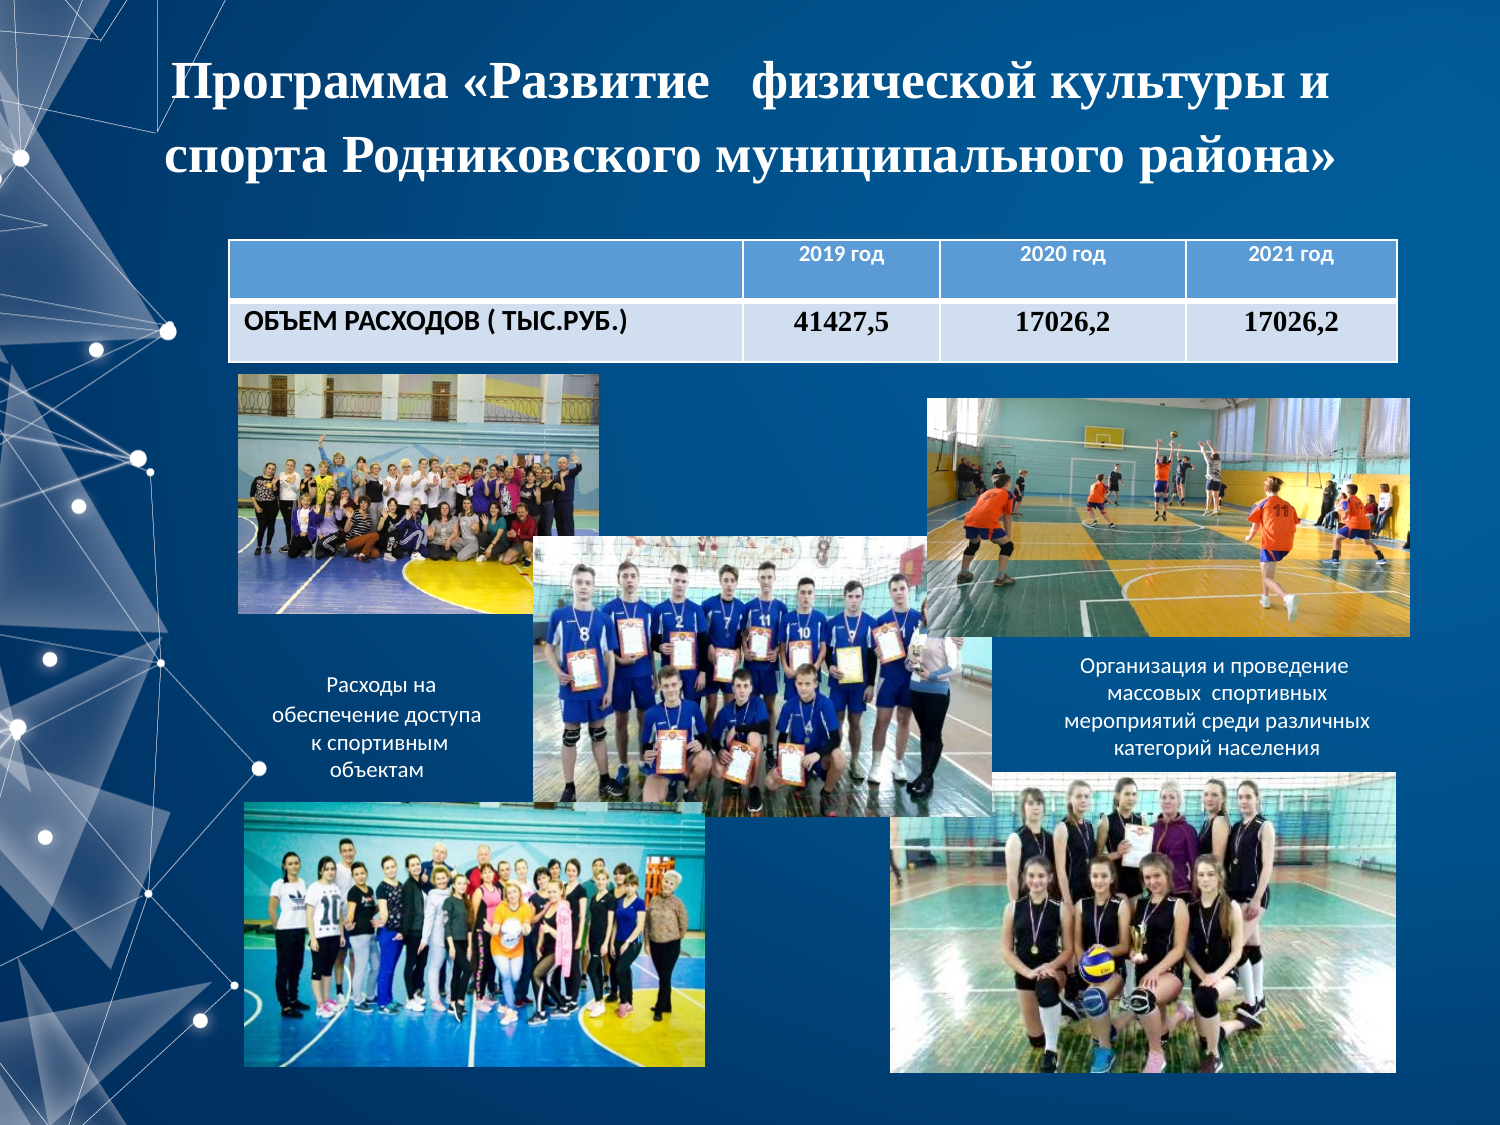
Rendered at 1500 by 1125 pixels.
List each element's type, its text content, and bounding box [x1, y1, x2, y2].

table_header 2020 год [941, 241, 1185, 298]
table_cell 41427,5 [744, 304, 939, 361]
table_cell 17026,2 [941, 304, 1185, 361]
table_cell ОБЪЕМ РАСХОДОВ ( ТЫС.РУБ.) [230, 304, 742, 361]
table_header [230, 241, 742, 298]
table_header 2019 год [744, 241, 939, 298]
title Программа «Развитие физической культуры и спорта Родниковского муниципального района» [108, 0, 1395, 220]
picture [0, 0, 1500, 1125]
table_header 2021 год [1187, 241, 1396, 298]
table_cell 17026,2 [1187, 304, 1396, 361]
text_box Организация и проведение массовых спортивных мероприятий среди различных категорий населения [1034, 642, 1400, 768]
text_box Расходы на обеспечение доступа к спортивным объектам [256, 647, 498, 790]
